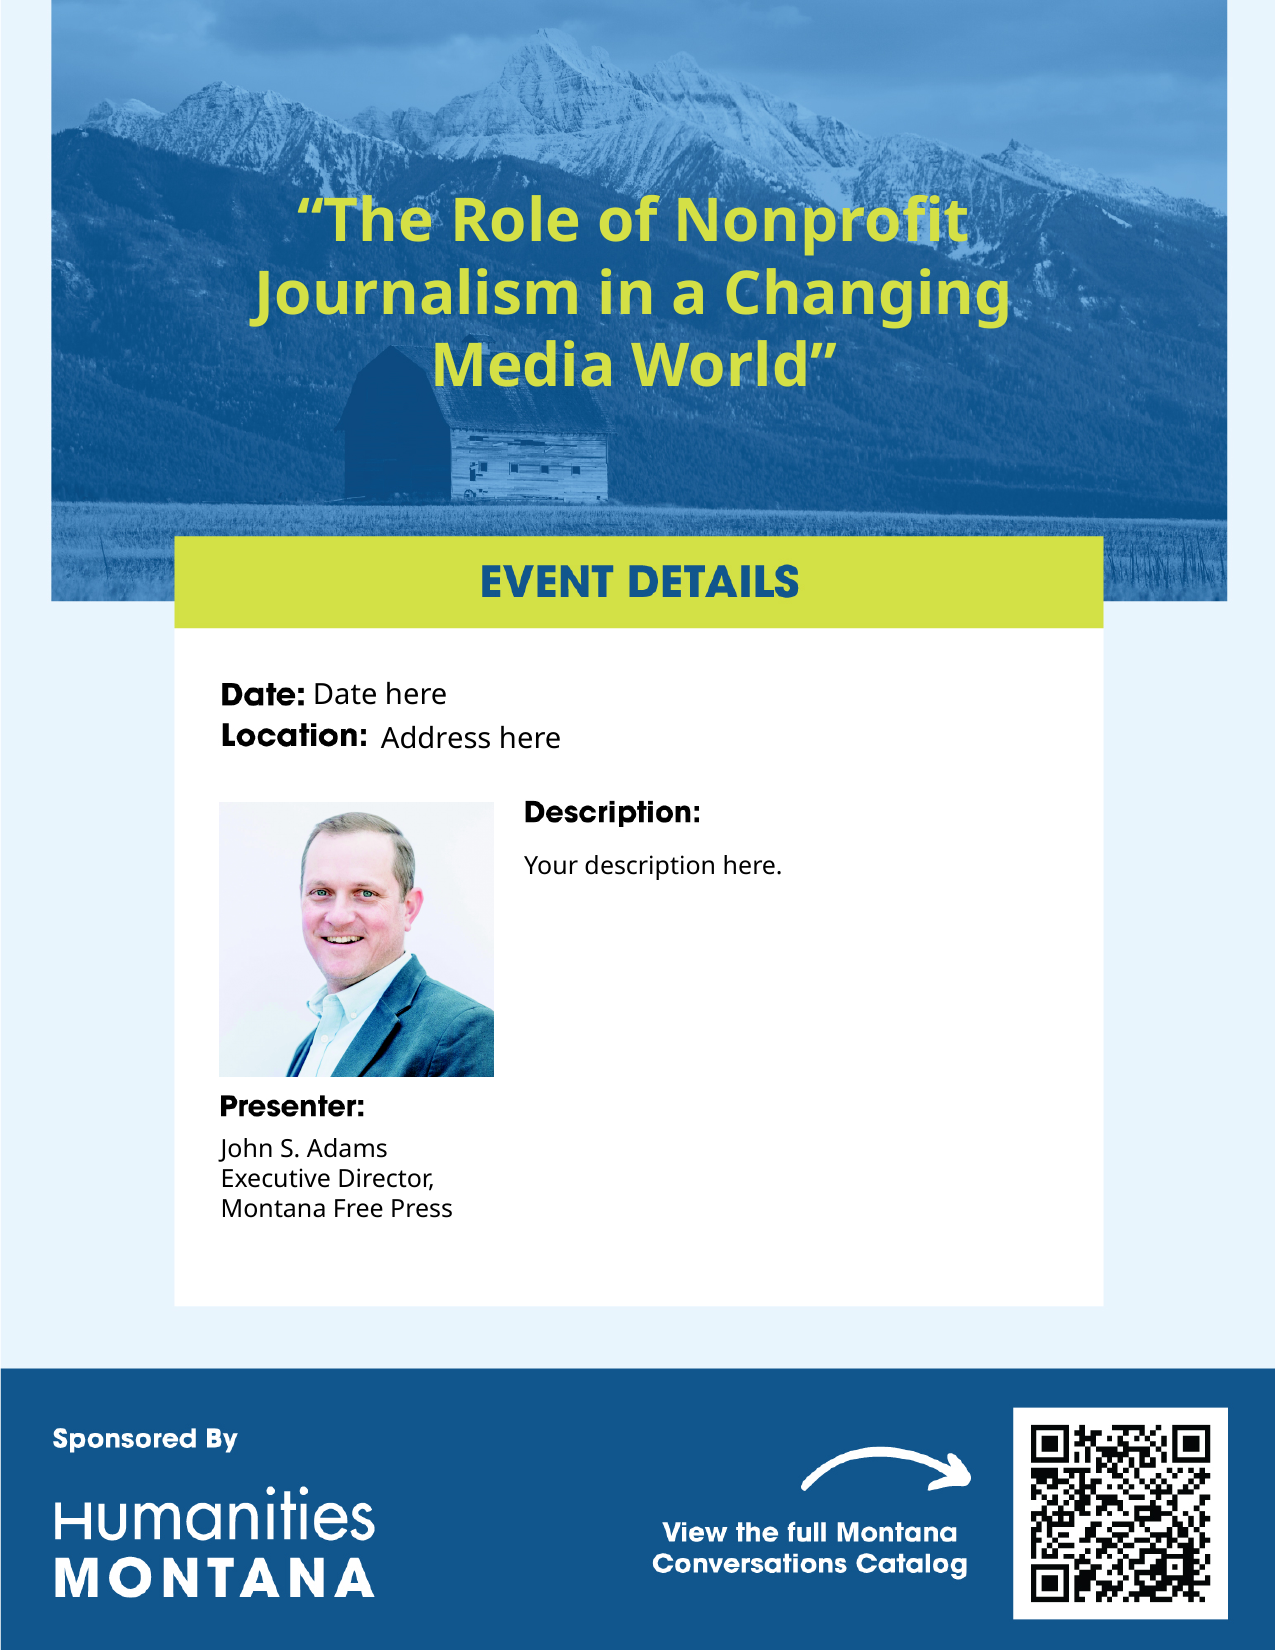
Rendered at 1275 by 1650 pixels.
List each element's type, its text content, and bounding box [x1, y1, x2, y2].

text_box Address here [365, 704, 1233, 770]
text_box Date here [297, 660, 932, 726]
text_box Your description here. [509, 834, 1033, 895]
text_box “The Role of Nonprofit Journalism in a Changing Media World” [169, 166, 1099, 414]
text_box [169, 132, 1099, 166]
text_box John S. Adams Executive Director, Montana Free Press [205, 1117, 480, 1238]
picture [0, 0, 1275, 1650]
text_box [159, 166, 169, 233]
